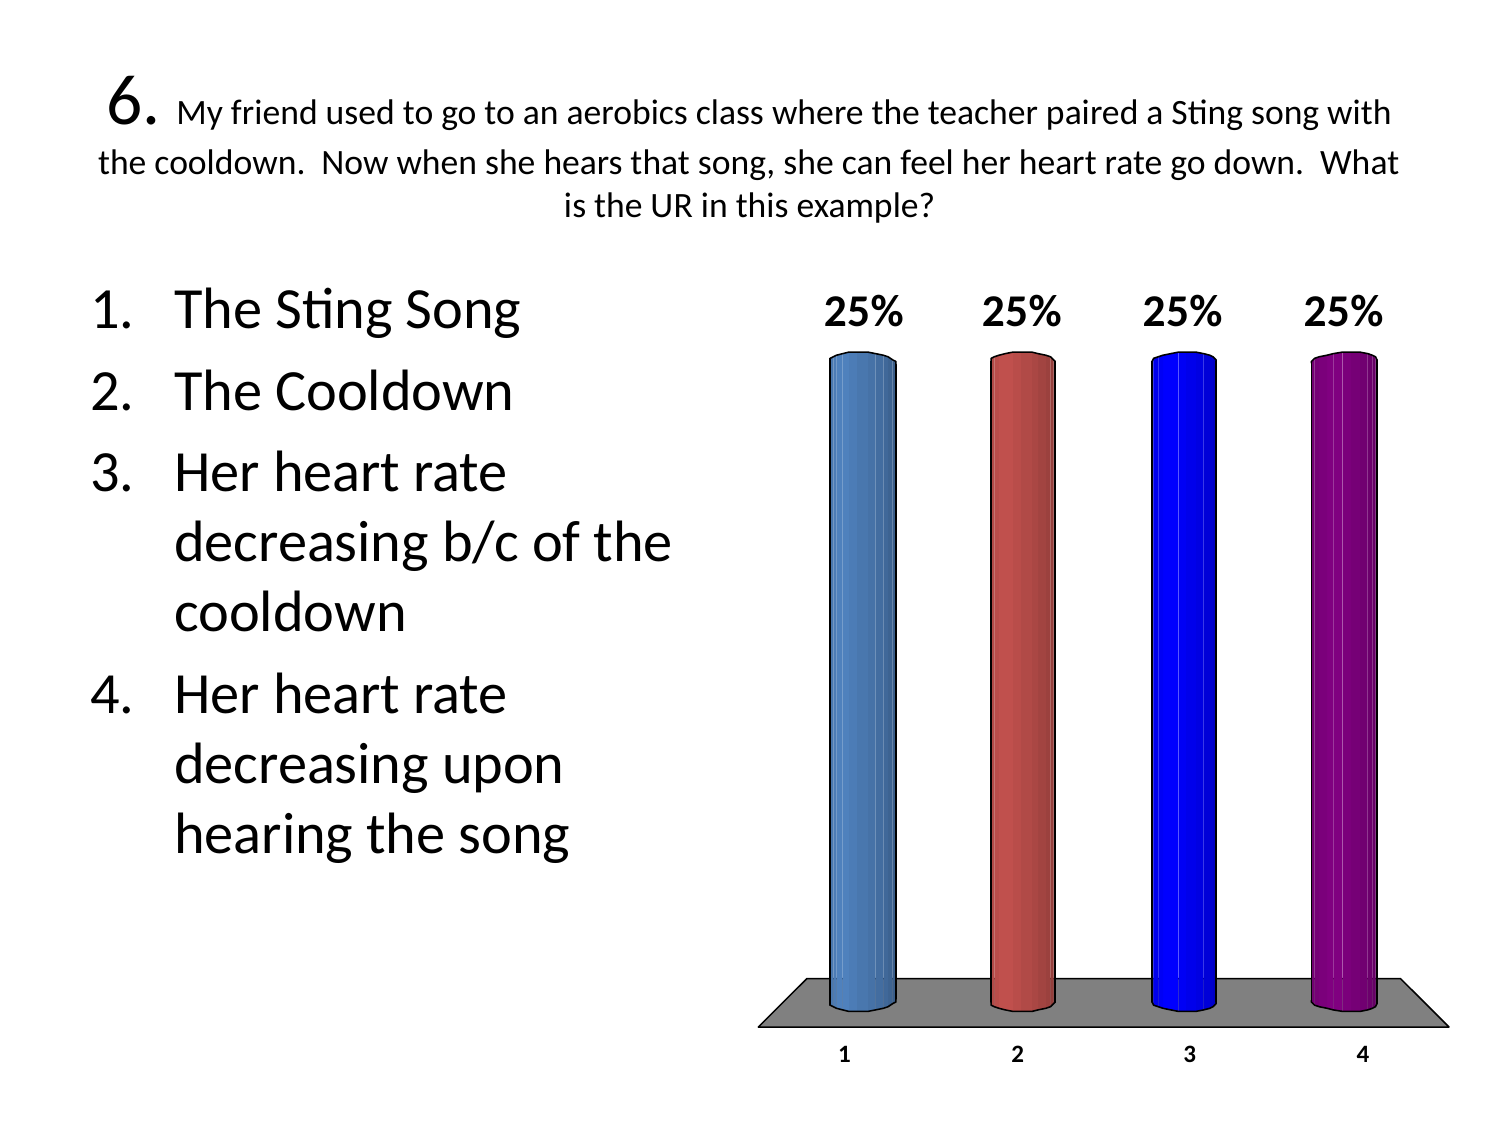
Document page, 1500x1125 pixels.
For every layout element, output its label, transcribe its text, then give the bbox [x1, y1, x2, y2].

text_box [739, 270, 1490, 1115]
title 6. My friend used to go to an aerobics class where the teacher paired a Sting song with the cooldown. Now when she hears that song, she can feel her heart rate go down. What is the UR in this example? [75, 45, 1425, 233]
list The Sting Song The Cooldown Her heart rate decreasing b/c of the cooldown Her heart rate decreasing upon hearing the song [75, 262, 750, 1005]
